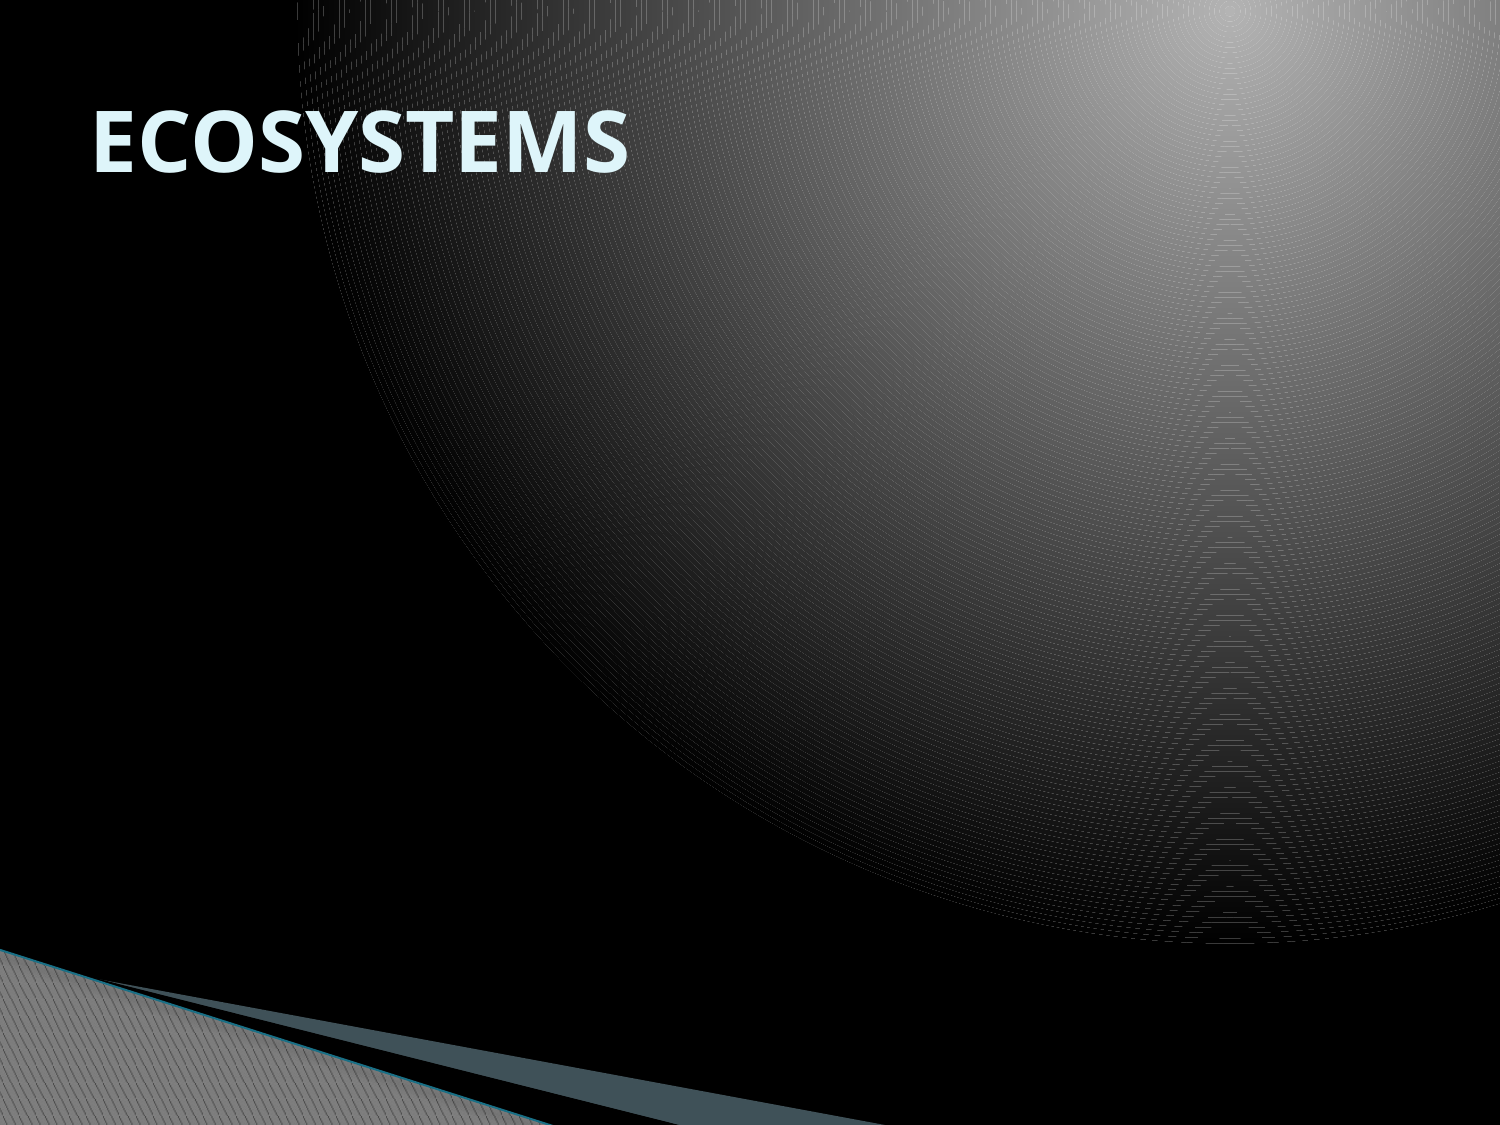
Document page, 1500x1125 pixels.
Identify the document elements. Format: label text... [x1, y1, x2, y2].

picture [0, 952, 543, 1125]
title ECOSYSTEMS [75, 45, 1425, 233]
